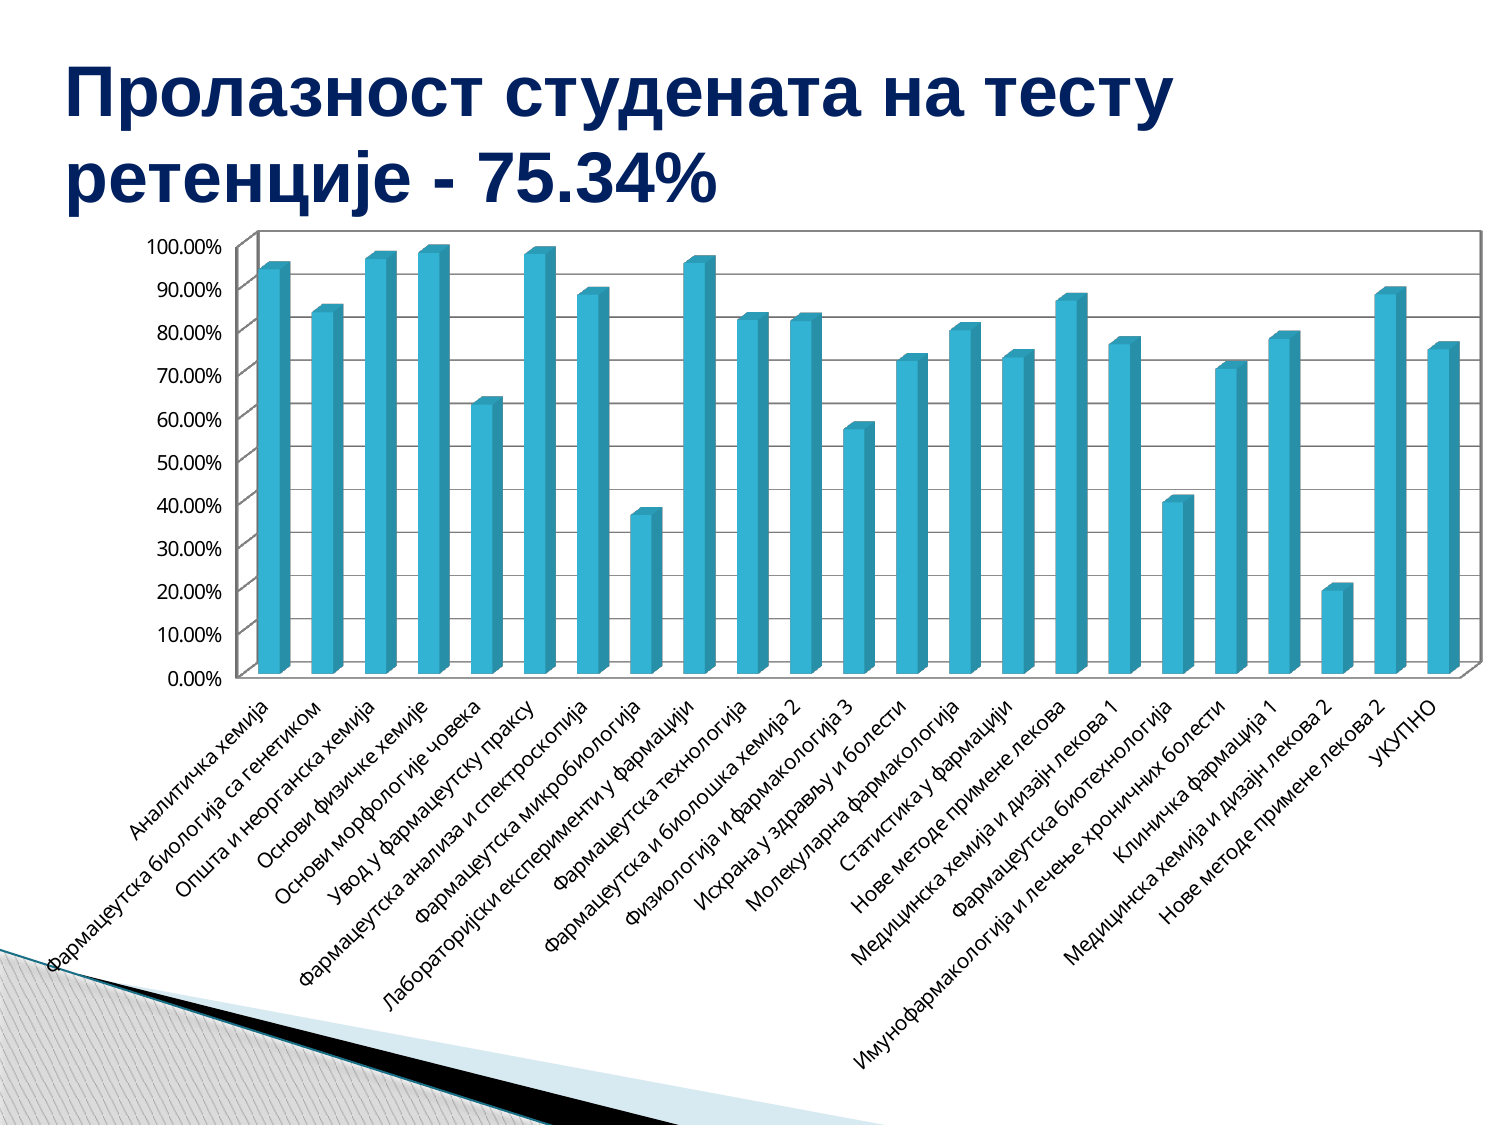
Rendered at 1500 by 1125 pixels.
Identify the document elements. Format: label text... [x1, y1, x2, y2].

title Пролазност студената на тесту ретенције - 75.34% [50, 37, 1400, 212]
chart [0, 212, 1500, 1095]
